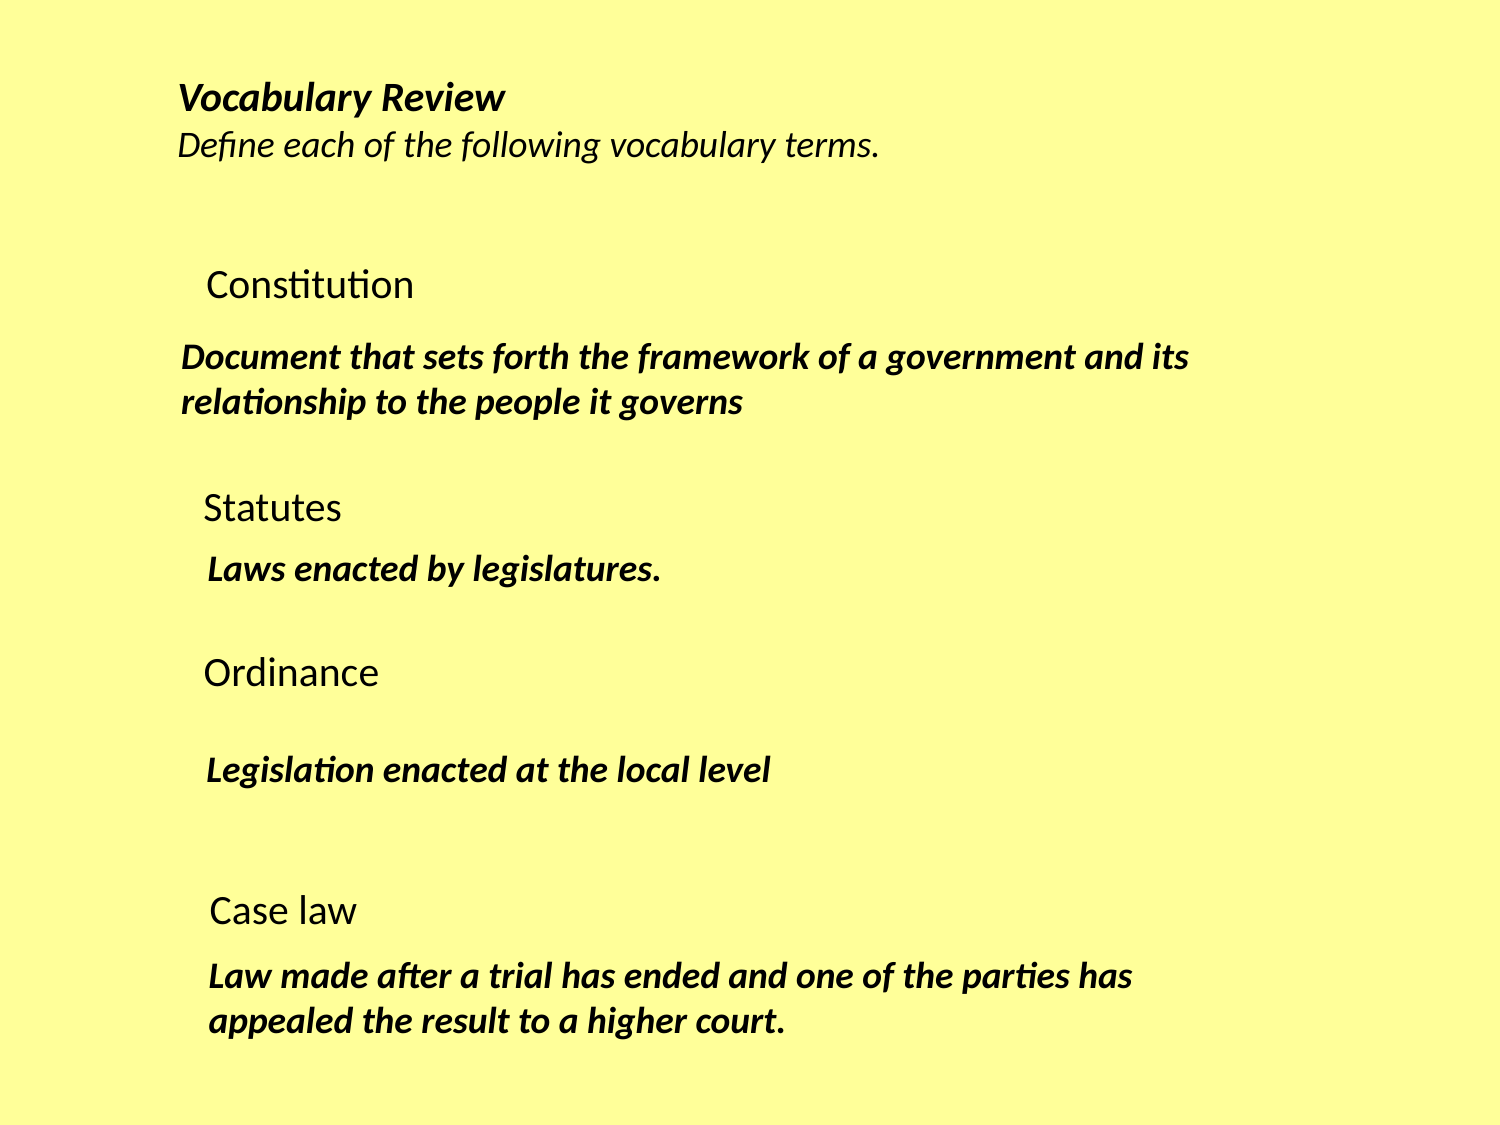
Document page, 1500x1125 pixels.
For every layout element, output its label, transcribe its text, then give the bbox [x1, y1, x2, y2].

text_box Case law [194, 876, 373, 941]
text_box Document that sets forth the framework of a government and its relationship to the people it governs [166, 324, 1250, 430]
text_box Vocabulary Review Define each of the following vocabulary terms. [162, 62, 1313, 173]
text_box Ordinance [188, 637, 437, 703]
text_box Statutes [188, 472, 358, 538]
text_box Laws enacted by legislatures. [192, 536, 678, 597]
text_box Legislation enacted at the local level [191, 737, 1229, 798]
text_box Constitution [191, 249, 517, 315]
text_box Law made after a trial has ended and one of the parties has appealed the result to a higher court. [193, 944, 1250, 1049]
